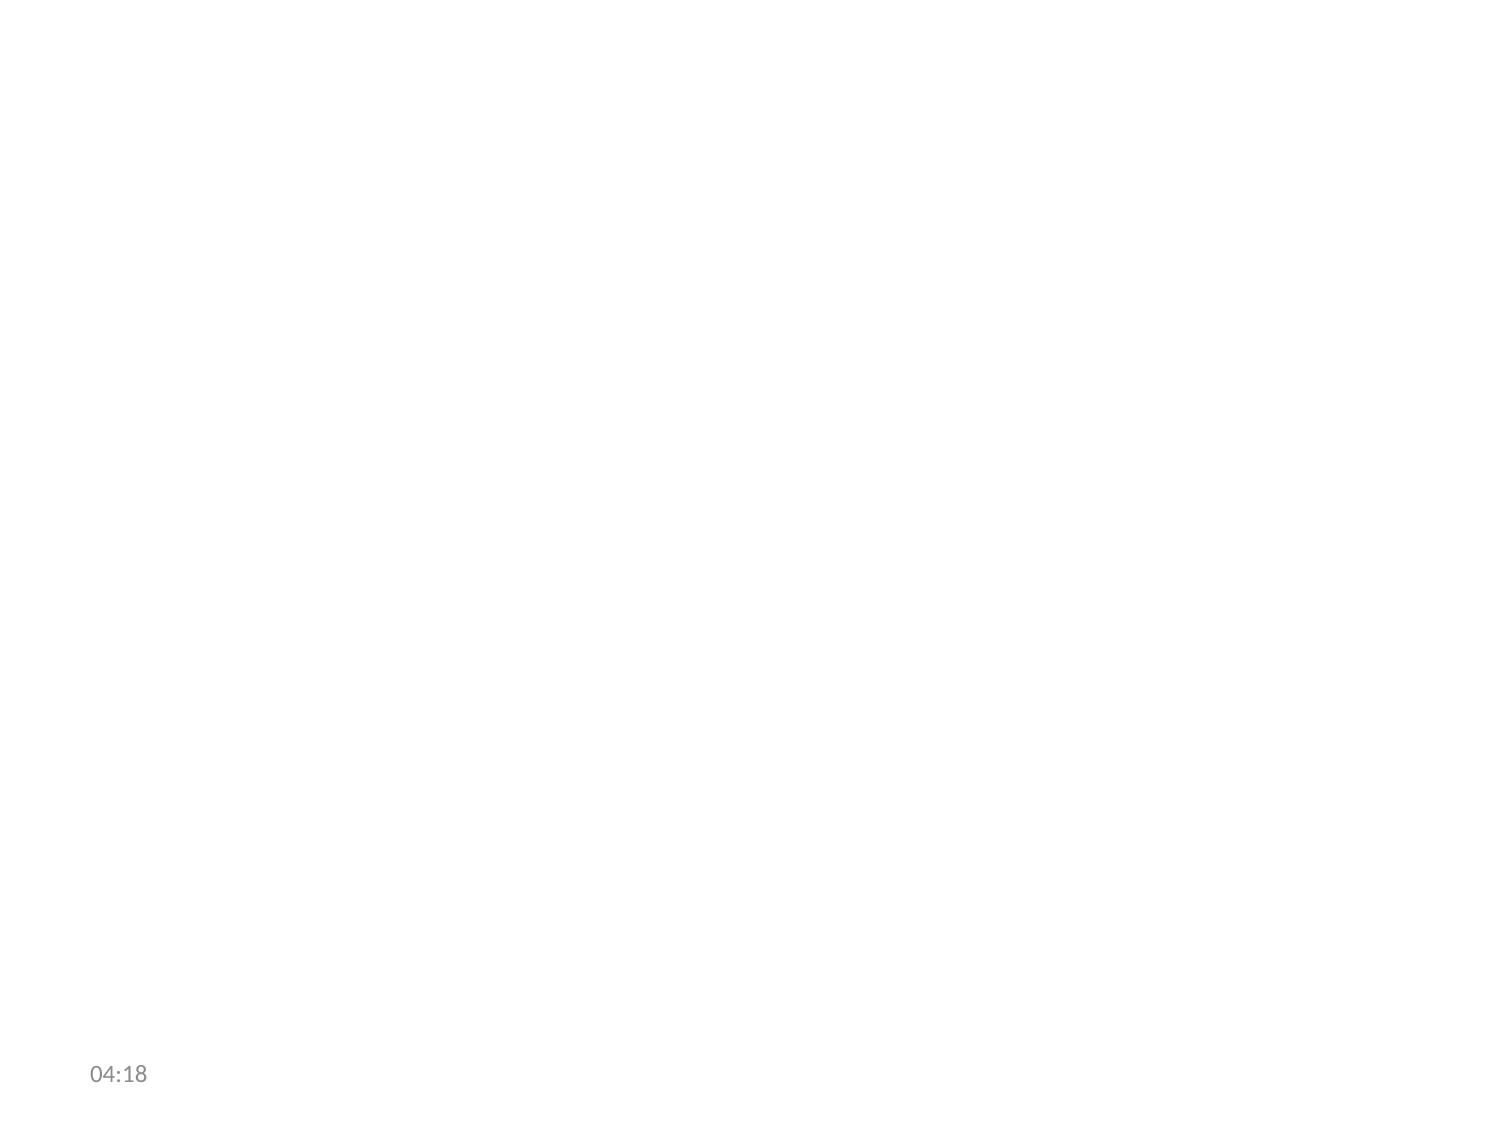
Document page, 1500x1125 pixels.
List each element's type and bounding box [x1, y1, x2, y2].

slide_number [75, 1042, 425, 1103]
